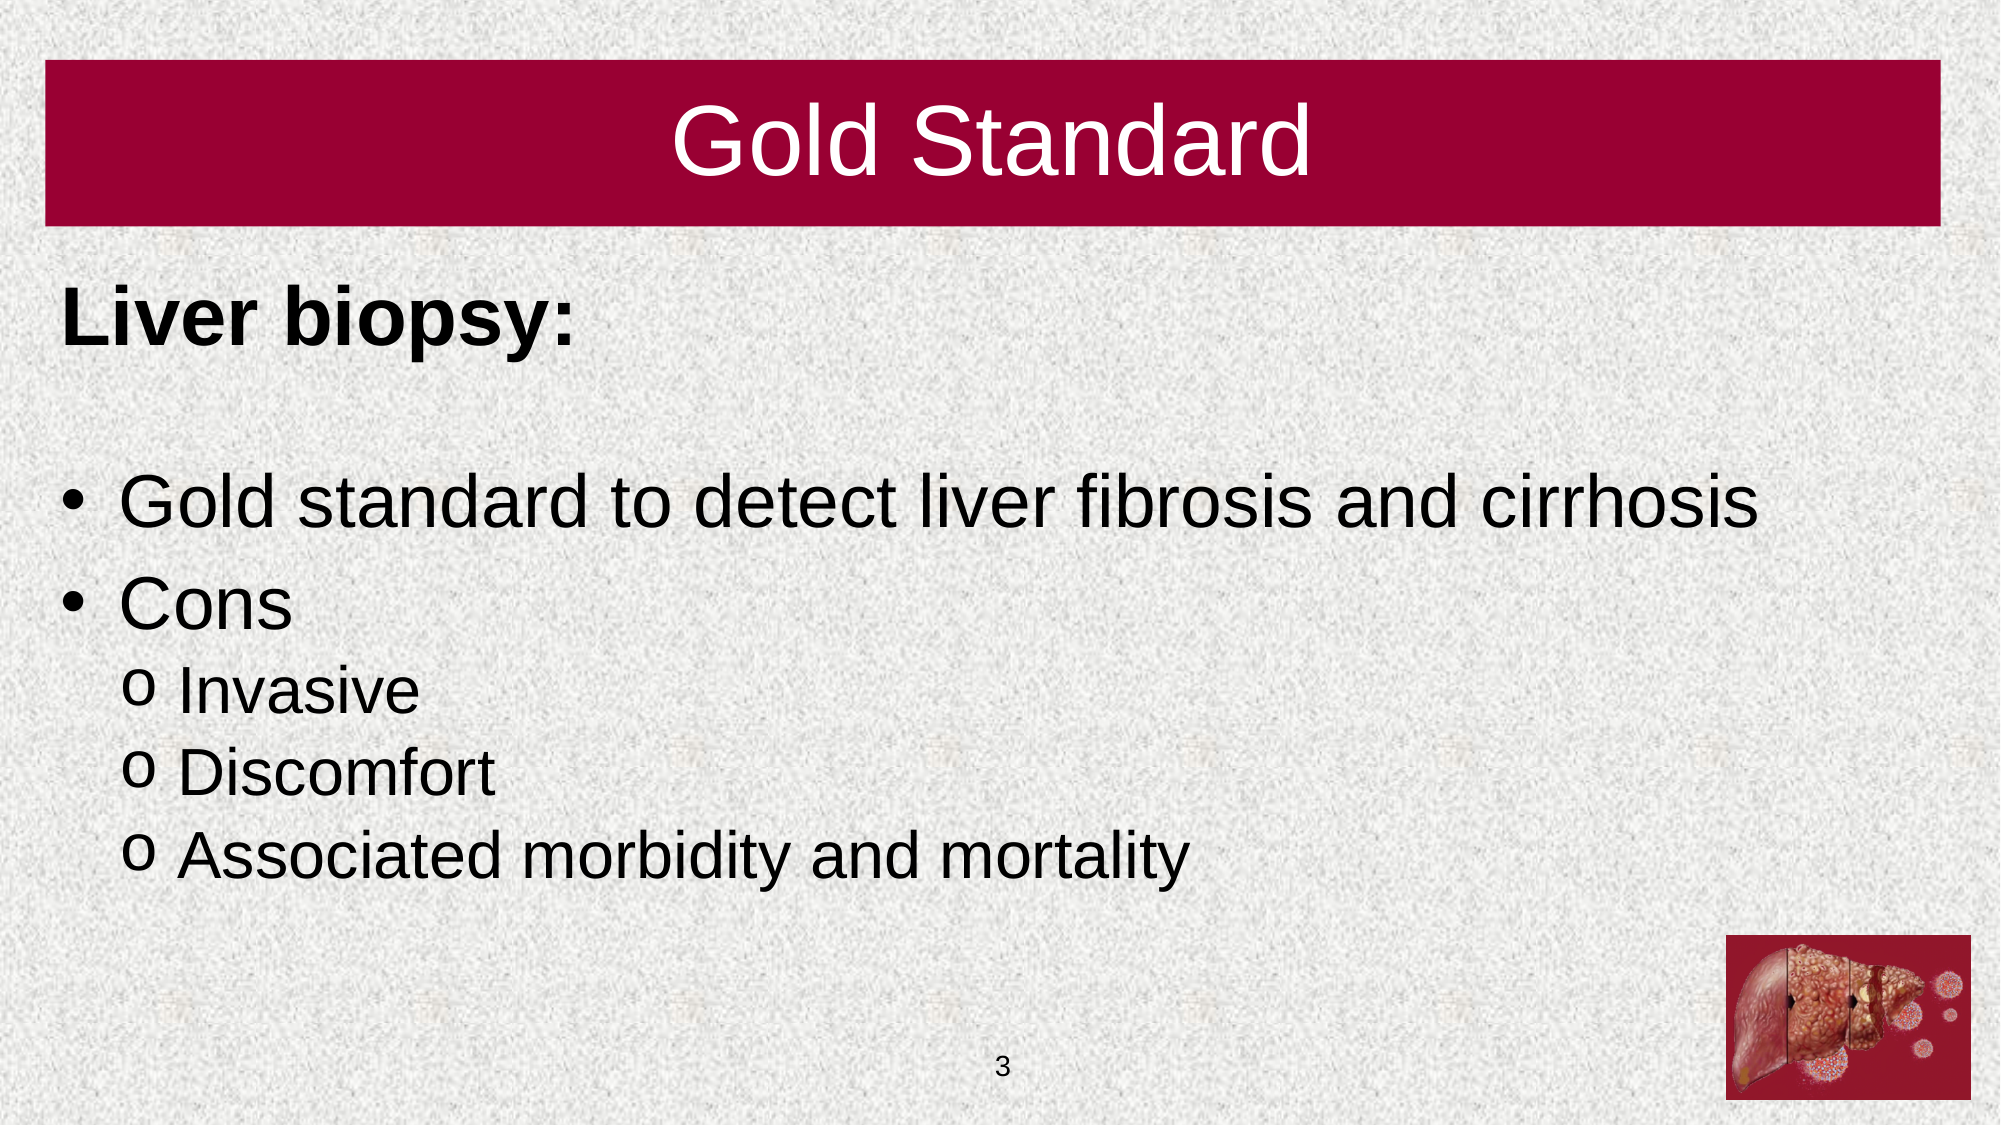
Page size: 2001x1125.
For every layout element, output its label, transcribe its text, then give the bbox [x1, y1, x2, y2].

picture [0, 0, 2001, 1125]
list Liver biopsy: Gold standard to detect liver fibrosis and cirrhosis Cons Invasive Discomfort Associated morbidity and mortality [45, 254, 1941, 1023]
text_box 3 [973, 1031, 1027, 1099]
title Gold Standard [45, 59, 1941, 227]
